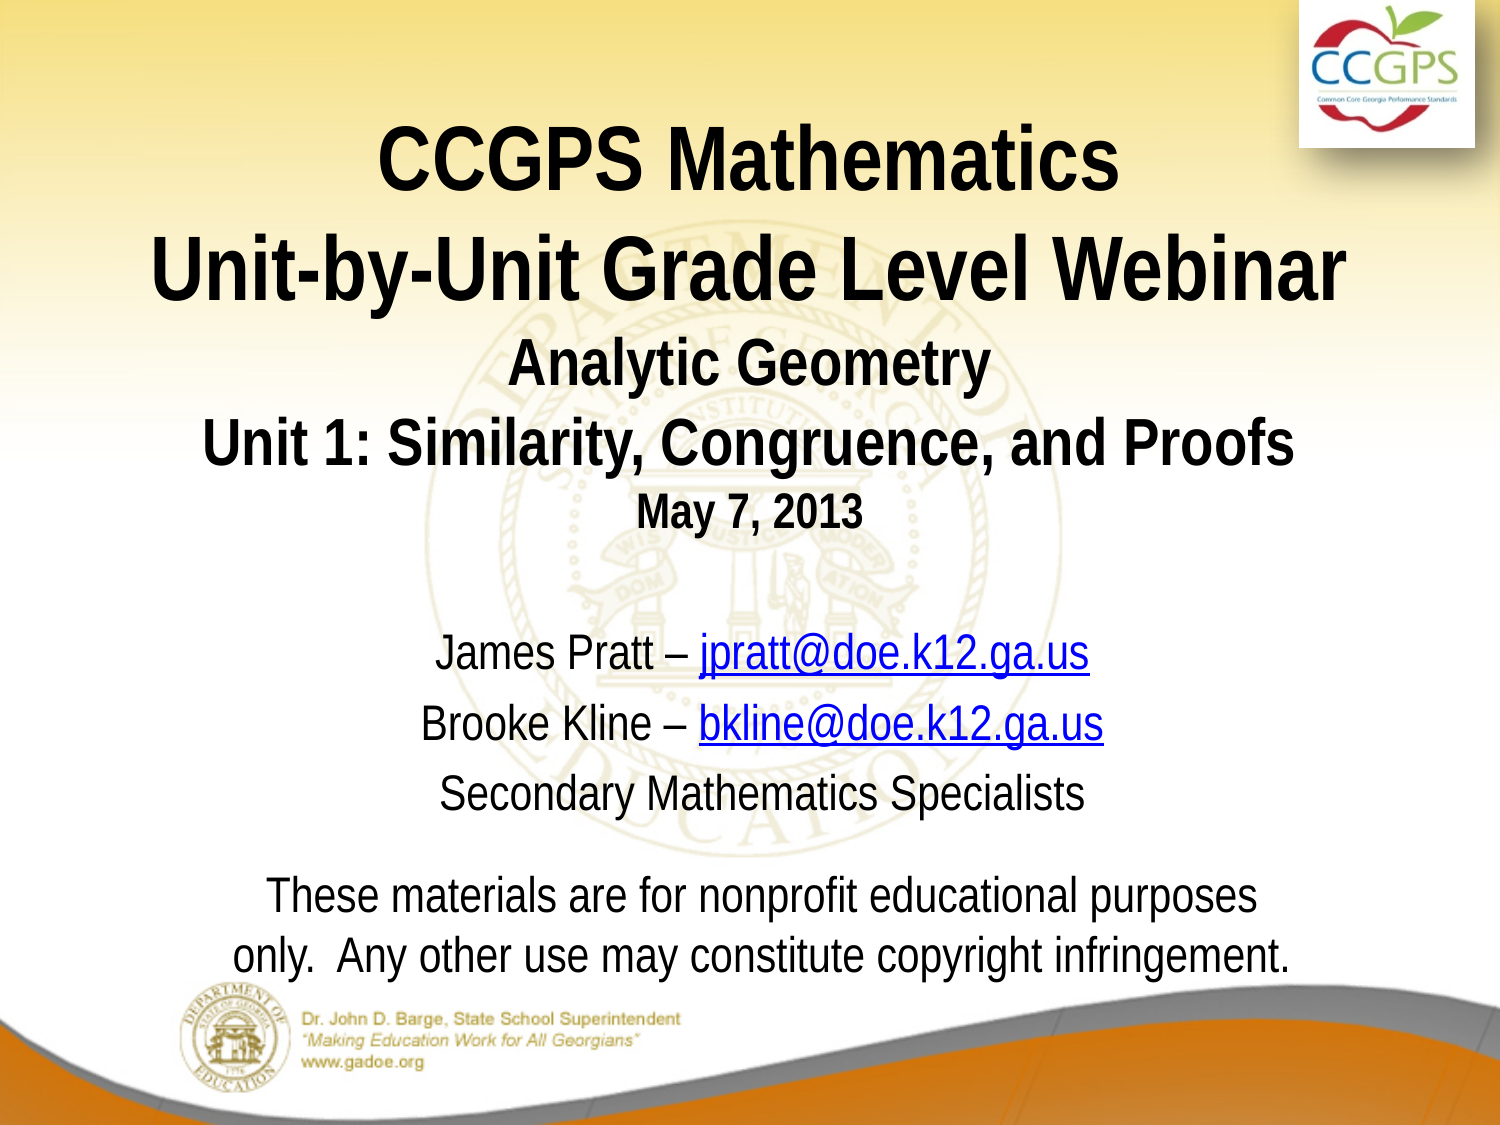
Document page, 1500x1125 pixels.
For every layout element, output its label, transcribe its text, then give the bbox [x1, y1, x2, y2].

title CCGPS Mathematics Unit-by-Unit Grade Level Webinar Analytic Geometry Unit 1: Similarity, Congruence, and Proofs May 7, 2013 [24, 24, 1476, 613]
subtitle James Pratt – jpratt@doe.k12.ga.us Brooke Kline – bkline@doe.k12.ga.us Secondary Mathematics Specialists These materials are for nonprofit educational purposes only. Any other use may constitute copyright infringement. [212, 612, 1313, 1038]
picture [0, 0, 1500, 1125]
